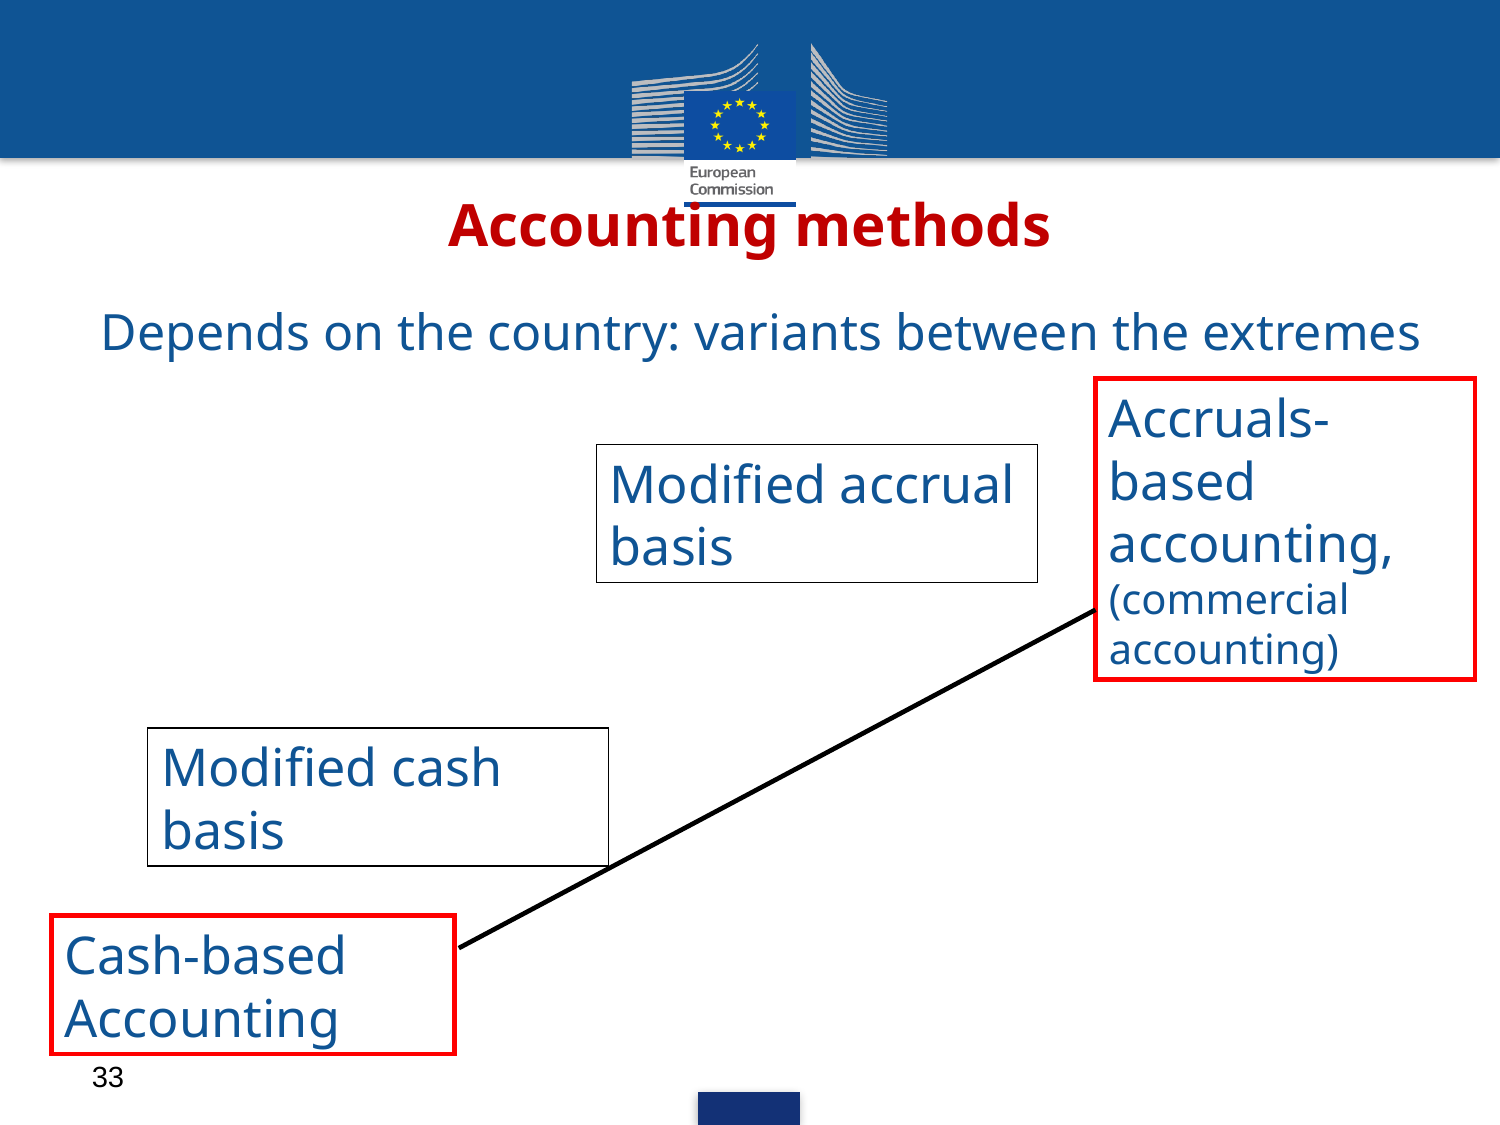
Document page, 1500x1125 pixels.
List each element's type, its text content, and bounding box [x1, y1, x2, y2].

text_box Cash-based Accounting [51, 915, 455, 1055]
text_box Modified cash basis [147, 727, 609, 867]
slide_number 33 [76, 1022, 553, 1102]
text_box Accruals-based accounting, (commercial accounting) [1095, 378, 1475, 680]
list Depends on the country: variants between the extremes [29, 292, 1471, 1036]
text_box Modified accrual basis [596, 444, 1038, 583]
title Accounting methods [0, 140, 1500, 307]
